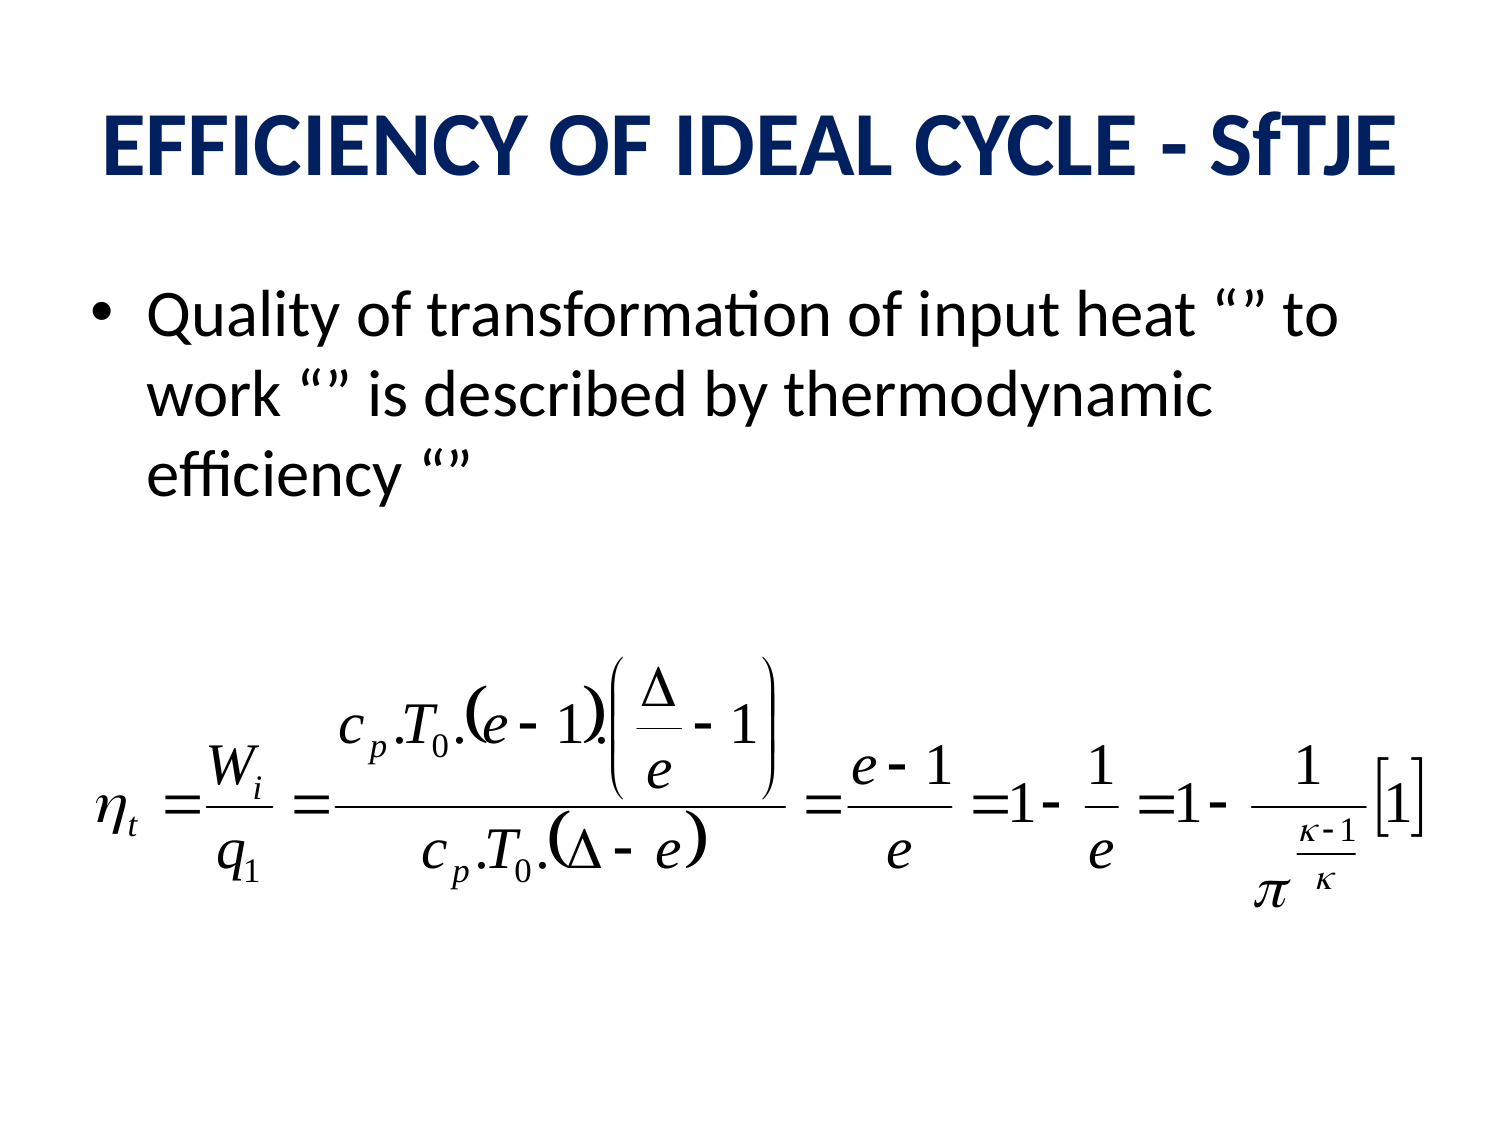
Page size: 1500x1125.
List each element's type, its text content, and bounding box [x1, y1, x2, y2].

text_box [88, 644, 1436, 921]
title EFFICIENCY OF IDEAL CYCLE - SfTJE [75, 45, 1425, 233]
